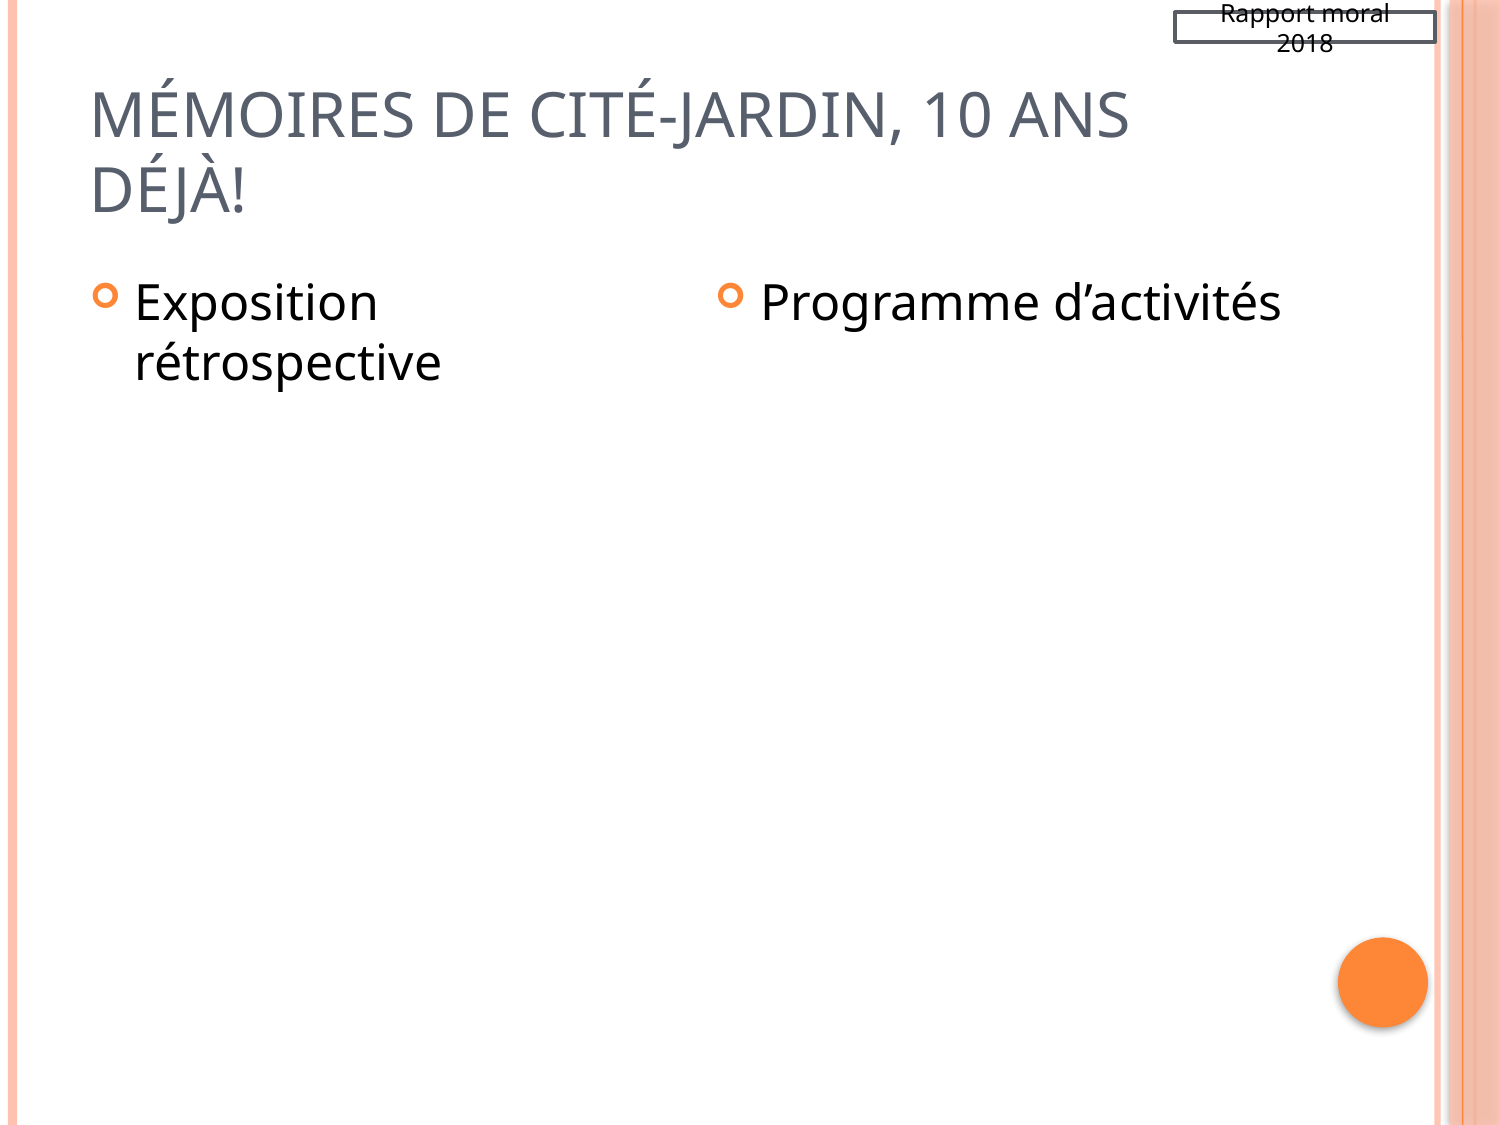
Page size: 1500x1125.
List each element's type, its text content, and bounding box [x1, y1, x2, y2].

list Exposition rétrospective [75, 262, 675, 1013]
list Programme d’activités [700, 262, 1301, 1013]
title Mémoires de cité-jardin, 10 ans déjà! [75, 45, 1300, 233]
text_box Rapport moral 2018 [1173, 10, 1437, 44]
